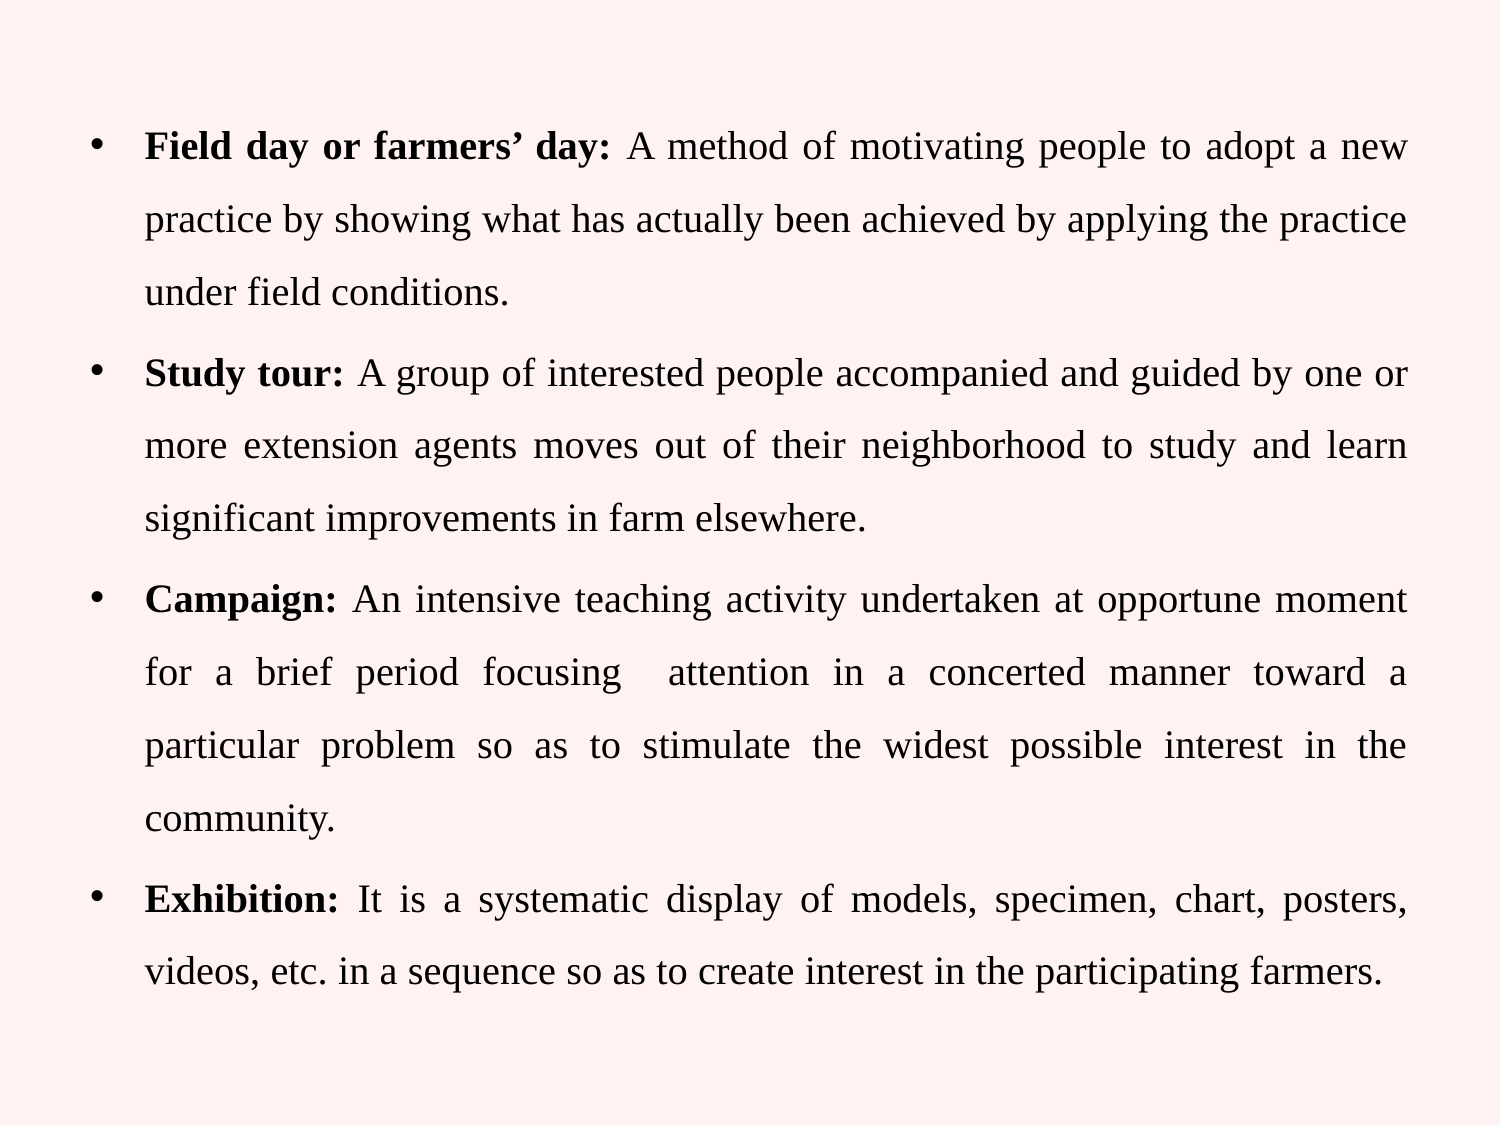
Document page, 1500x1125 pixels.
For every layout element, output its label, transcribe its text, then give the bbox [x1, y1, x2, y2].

list Field day or farmers’ day: A method of motivating people to adopt a new practice by showing what has actually been achieved by applying the practice under field conditions. Study tour: A group of interested people accompanied and guided by one or more extension agents moves out of their neighborhood to study and learn significant improvements in farm elsewhere. Campaign: An intensive teaching activity undertaken at opportune moment for a brief period focusing attention in a concerted manner toward a particular problem so as to stimulate the widest possible interest in the community. Exhibition: It is a systematic display of models, specimen, chart, posters, videos, etc. in a sequence so as to create interest in the participating farmers. [75, 87, 1425, 1063]
